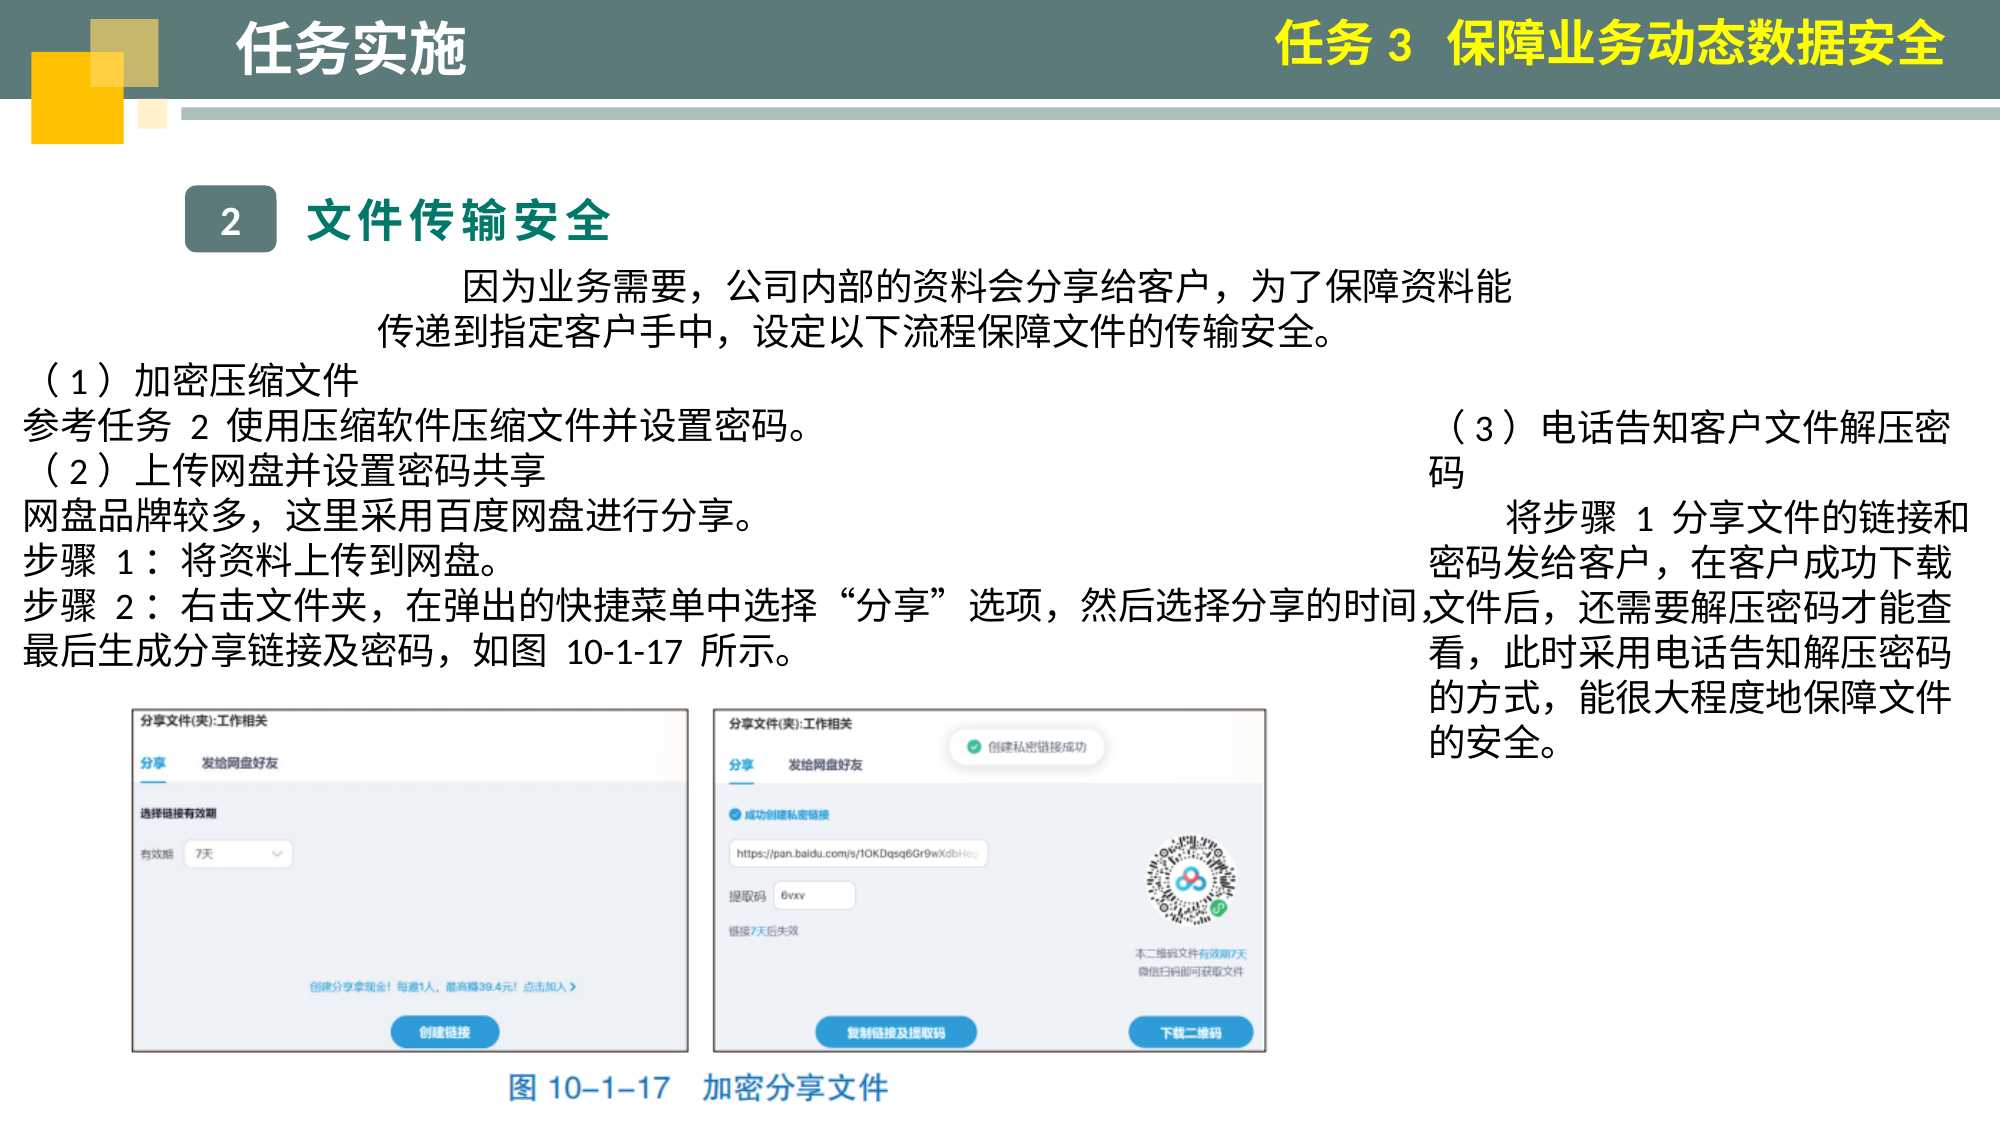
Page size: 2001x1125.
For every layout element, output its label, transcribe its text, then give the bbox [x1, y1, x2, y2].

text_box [0, 0, 2000, 145]
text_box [184, 184, 1396, 255]
text_box （1）加密压缩文件 参考任务 2 使用压缩软件压缩文件并设置密码。 （2）上传网盘并设置密码共享 网盘品牌较多，这里采用百度网盘进行分享。 步骤 1：将资料上传到网盘。 步骤 2：右击文件夹，在弹出的快捷菜单中选择“分享”选项，然后选择分享的时间， 最后生成分享链接及密码，如图 10-1-17 所示。 [7, 349, 1921, 680]
picture [66, 680, 1359, 1123]
text_box （3）电话告知客户文件解压密码 将步骤 1 分享文件的链接和密码发给客户，在客户成功下载文件后，还需要解压密码才能查看，此时采用电话告知解压密码的方式，能很大程度地保障文件的安全。 [1413, 396, 1989, 772]
text_box 因为业务需要，公司内部的资料会分享给客户，为了保障资料能传递到指定客户手中，设定以下流程保障文件的传输安全。 [362, 255, 1558, 349]
